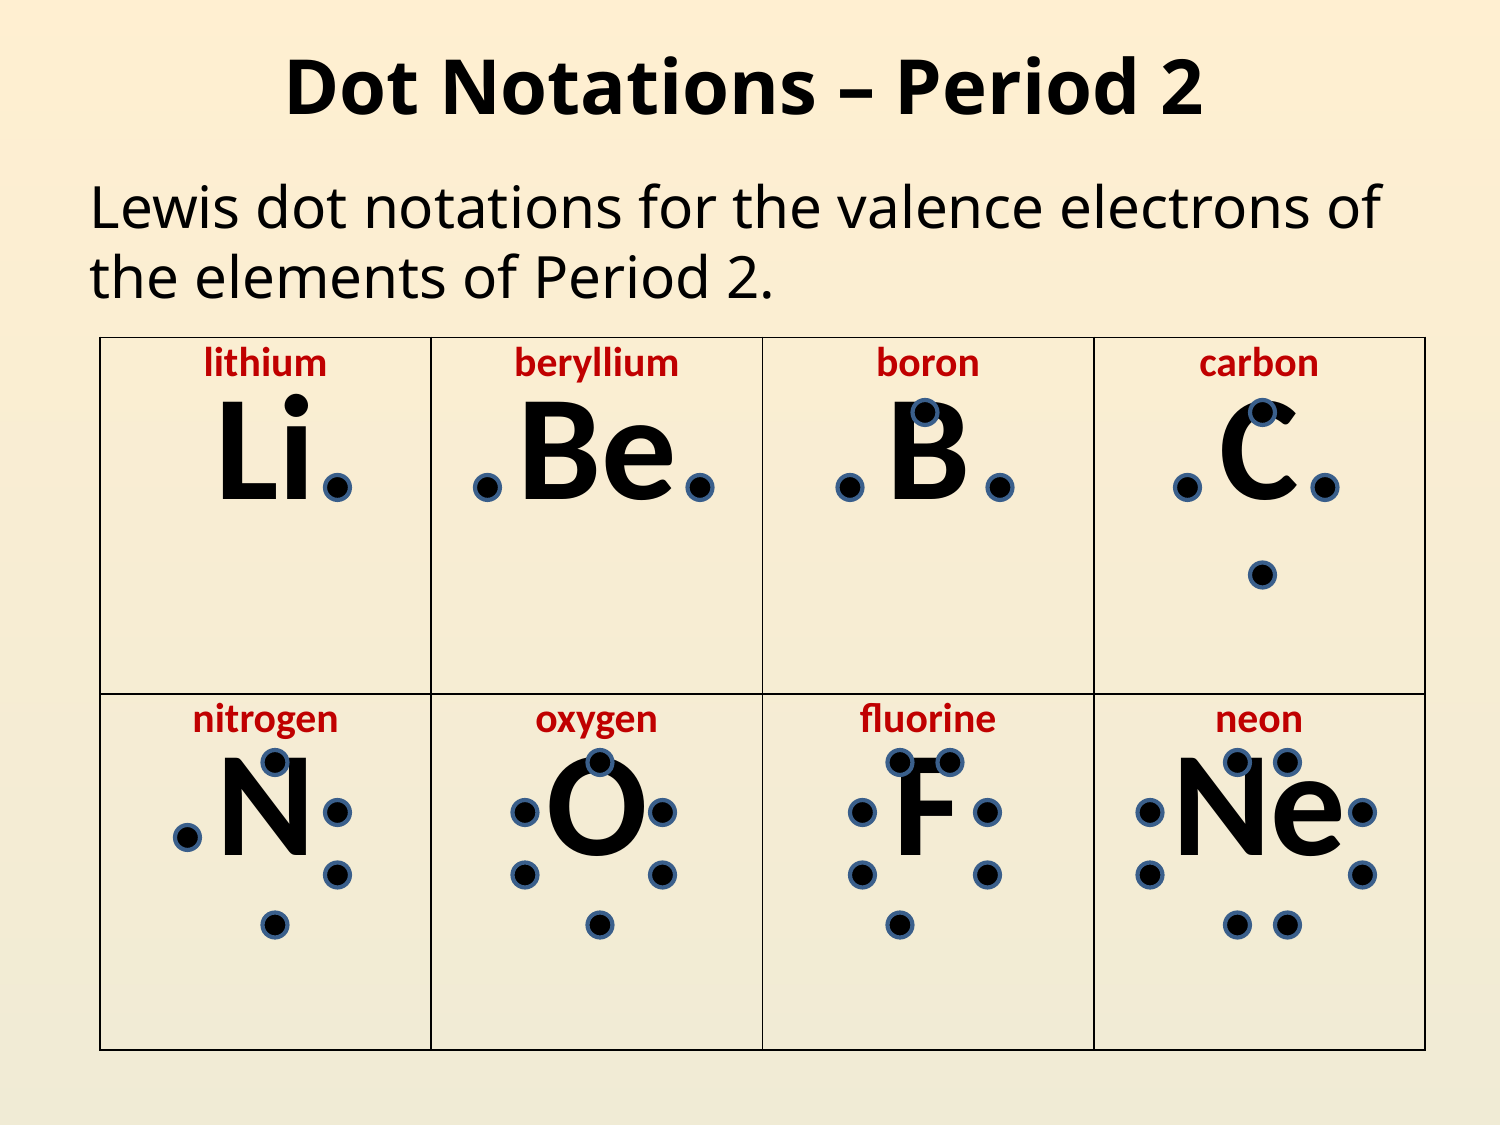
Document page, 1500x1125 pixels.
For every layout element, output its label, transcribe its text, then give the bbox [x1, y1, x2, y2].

text_box [585, 747, 615, 778]
text_box [172, 822, 203, 853]
text_box [647, 860, 678, 890]
text_box [1347, 797, 1378, 828]
text_box [847, 797, 878, 828]
title Dot Notations – Period 2 [200, 0, 1288, 162]
text_box [1247, 397, 1278, 428]
text_box [647, 797, 678, 828]
text_box [972, 860, 1003, 890]
text_box [322, 797, 353, 828]
table_header beryllium Be [432, 338, 762, 693]
table_cell nitrogen N [101, 695, 430, 1049]
table_header carbon C [1095, 338, 1424, 693]
text_box [1222, 747, 1253, 778]
table_header lithium Li [101, 338, 430, 693]
text_box [1135, 860, 1165, 890]
text_box [322, 472, 353, 503]
text_box [472, 472, 503, 503]
text_box [510, 860, 540, 890]
table_header boron B [763, 338, 1093, 693]
text_box [510, 797, 540, 828]
text_box [885, 747, 915, 778]
text_box [1272, 910, 1303, 940]
text_box [885, 910, 915, 940]
text_box [972, 797, 1003, 828]
text_box [1272, 747, 1303, 778]
text_box [260, 910, 290, 940]
text_box Lewis dot notations for the valence electrons of the elements of Period 2. [74, 162, 1438, 318]
text_box [1172, 472, 1203, 503]
text_box [1222, 910, 1253, 940]
text_box [685, 472, 715, 503]
text_box [260, 747, 290, 778]
text_box [1347, 860, 1378, 890]
text_box [910, 397, 940, 428]
text_box [322, 860, 353, 890]
text_box [985, 472, 1015, 503]
text_box [1135, 797, 1165, 828]
text_box [585, 910, 615, 940]
text_box [1247, 560, 1278, 590]
table_cell oxygen O [432, 695, 762, 1049]
text_box [847, 860, 878, 890]
text_box [835, 472, 865, 503]
table_cell fluorine F [763, 695, 1093, 1049]
text_box [935, 747, 965, 778]
text_box [1310, 472, 1340, 503]
table_cell neon Ne [1095, 695, 1424, 1049]
